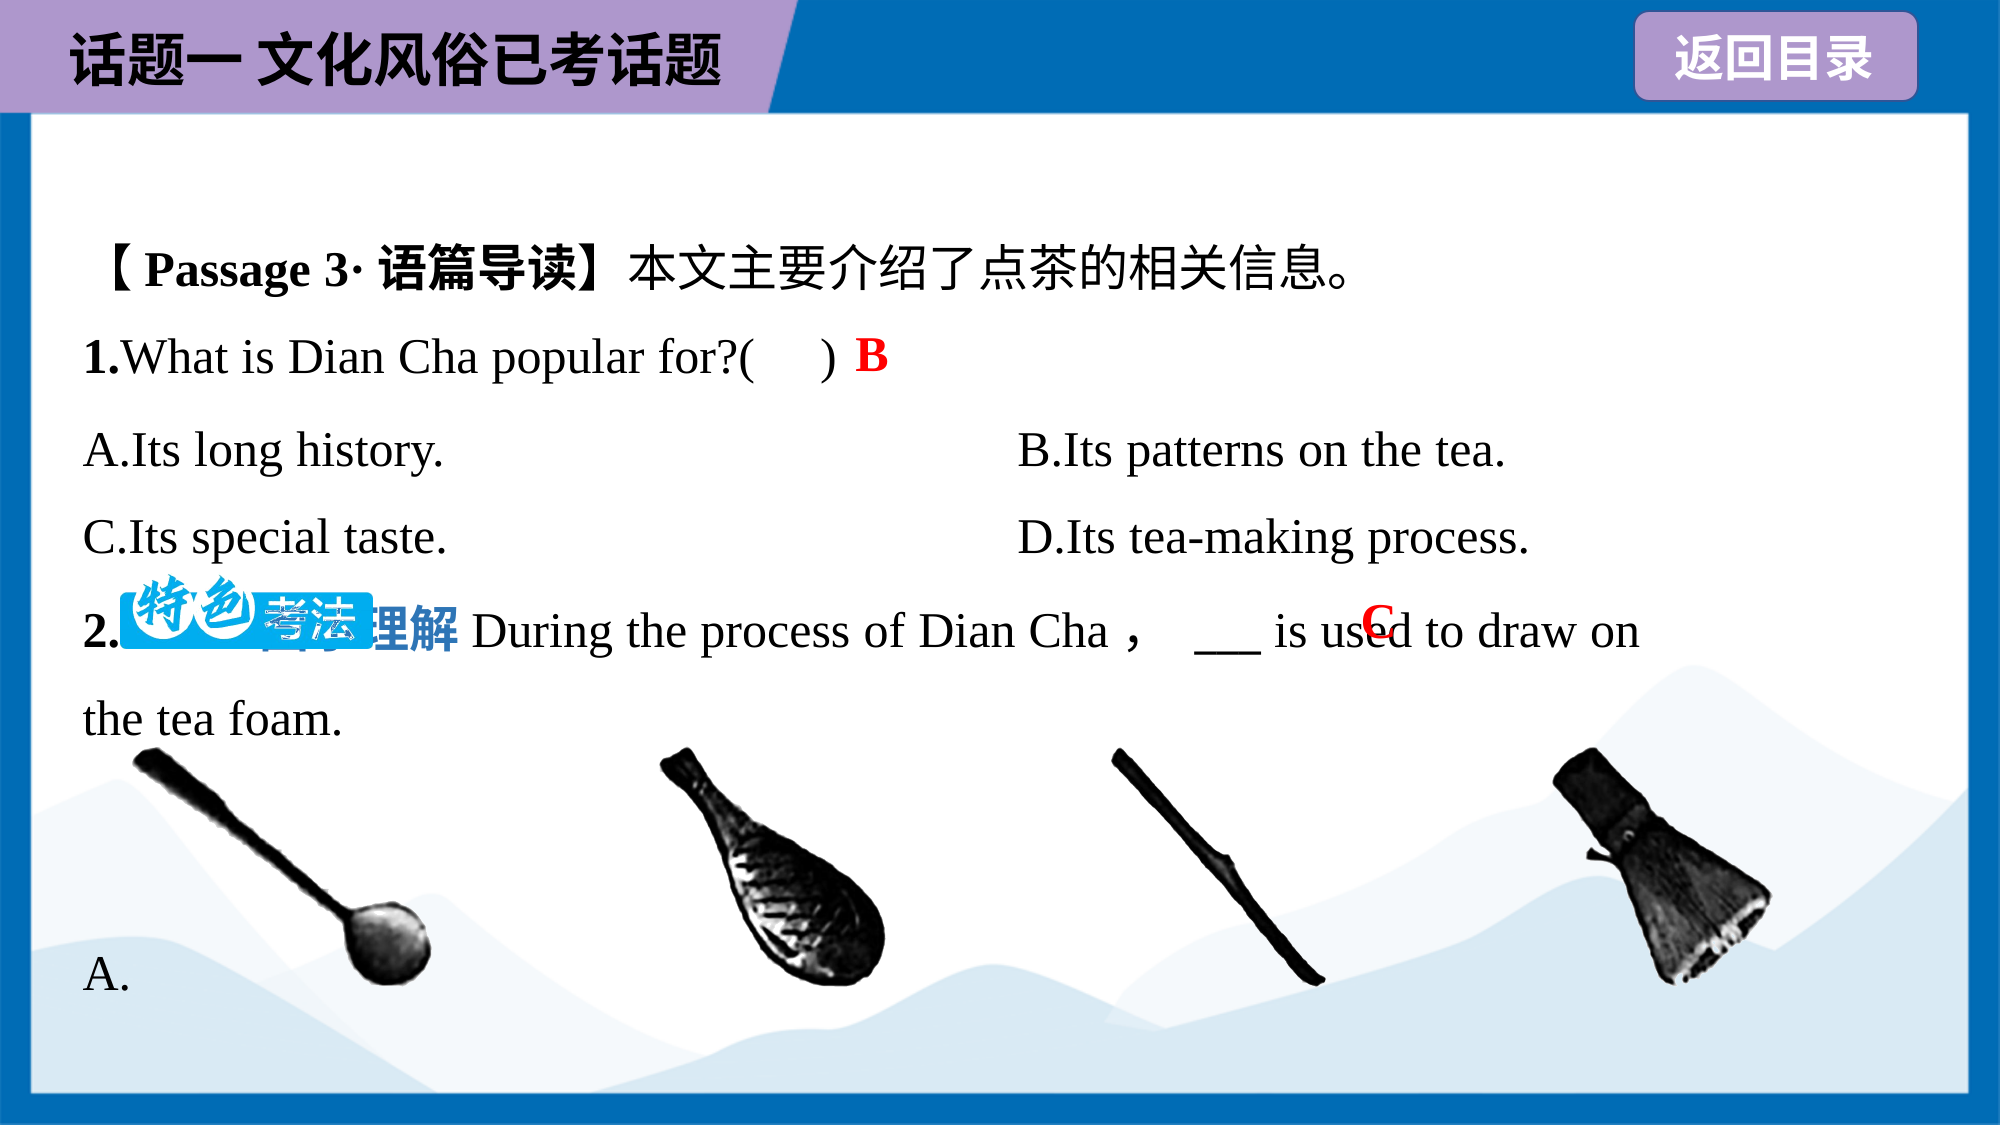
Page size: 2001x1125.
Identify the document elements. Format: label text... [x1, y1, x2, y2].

text_box A.Its long history. B.Its patterns on the tea. C.Its special taste. D.Its tea-making process. [82, 384, 1917, 555]
text_box 2. 图示理解During the process of Dian Cha， ___ is used to draw on the tea foam. [82, 565, 1917, 736]
text_box B [837, 294, 907, 373]
text_box 1.What is Dian Cha popular for?( ) [82, 295, 1917, 374]
text_box 【Passage 3·语篇导读】本文主要介绍了点茶的相关信息。 [82, 208, 1917, 287]
picture [0, 0, 2000, 1125]
text_box C [1342, 561, 1415, 640]
text_box A. B. C. D. [82, 751, 1917, 989]
